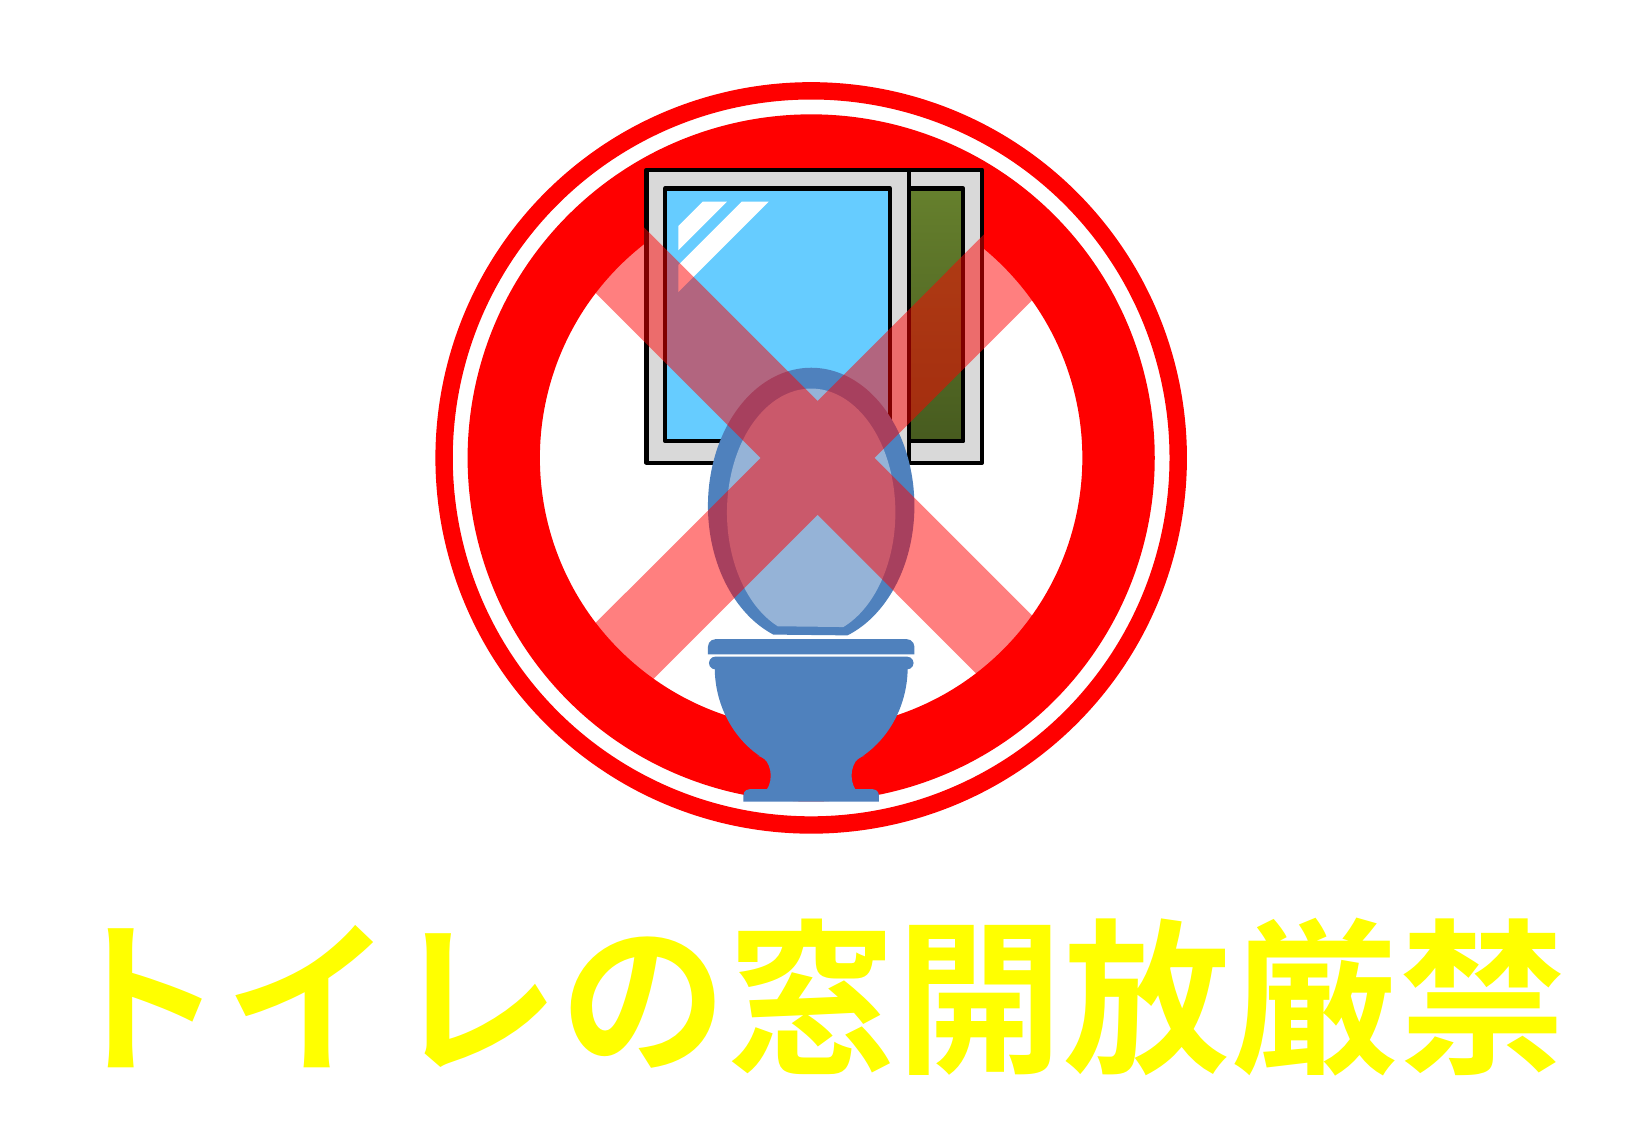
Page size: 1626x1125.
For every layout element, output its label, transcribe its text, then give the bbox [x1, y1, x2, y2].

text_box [412, 52, 1223, 864]
text_box トイレの窓開放厳禁 [0, 886, 1625, 1101]
